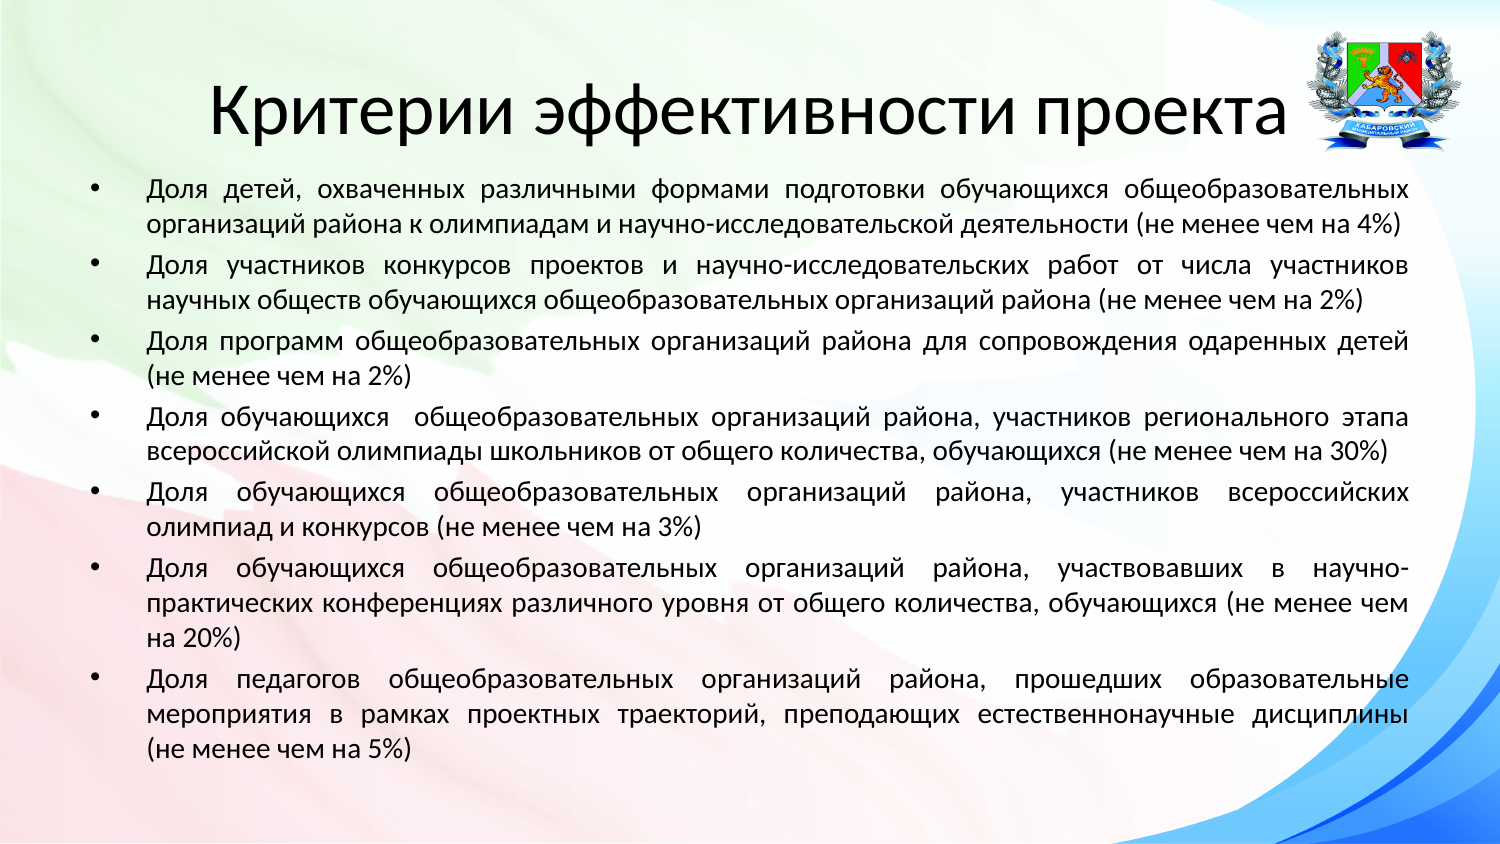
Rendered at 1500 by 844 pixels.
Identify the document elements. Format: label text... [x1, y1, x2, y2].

title Критерии эффективности проекта [74, 33, 1426, 161]
list Доля детей, охваченных различными формами подготовки обучающихся общеобразовательных организаций района к олимпиадам и научно-исследовательской деятельности (не менее чем на 4%) Доля участников конкурсов проектов и научно-исследовательских работ от числа участников научных обществ обучающихся общеобразовательных организаций района (не менее чем на 2%) Доля программ общеобразовательных организаций района для сопровождения одаренных детей (не менее чем на 2%) Доля обучающихся общеобразовательных организаций района, участников регионального этапа всероссийской олимпиады школьников от общего количества, обучающихся (не менее чем на 30%) Доля обучающихся общеобразовательных организаций района, участников всероссийских олимпиад и конкурсов (не менее чем на 3%) Доля обучающихся общеобразовательных организаций района, участвовавших в научно-практических конференциях различного уровня от общего количества, обучающихся (не менее чем на 20%) Доля педагогов общеобразовательных организаций района, прошедших образовательные мероприятия в рамках проектных траекторий, преподающих естественнонаучные дисциплины (не менее чем на 5%) [74, 161, 1426, 777]
picture [0, 0, 1500, 844]
